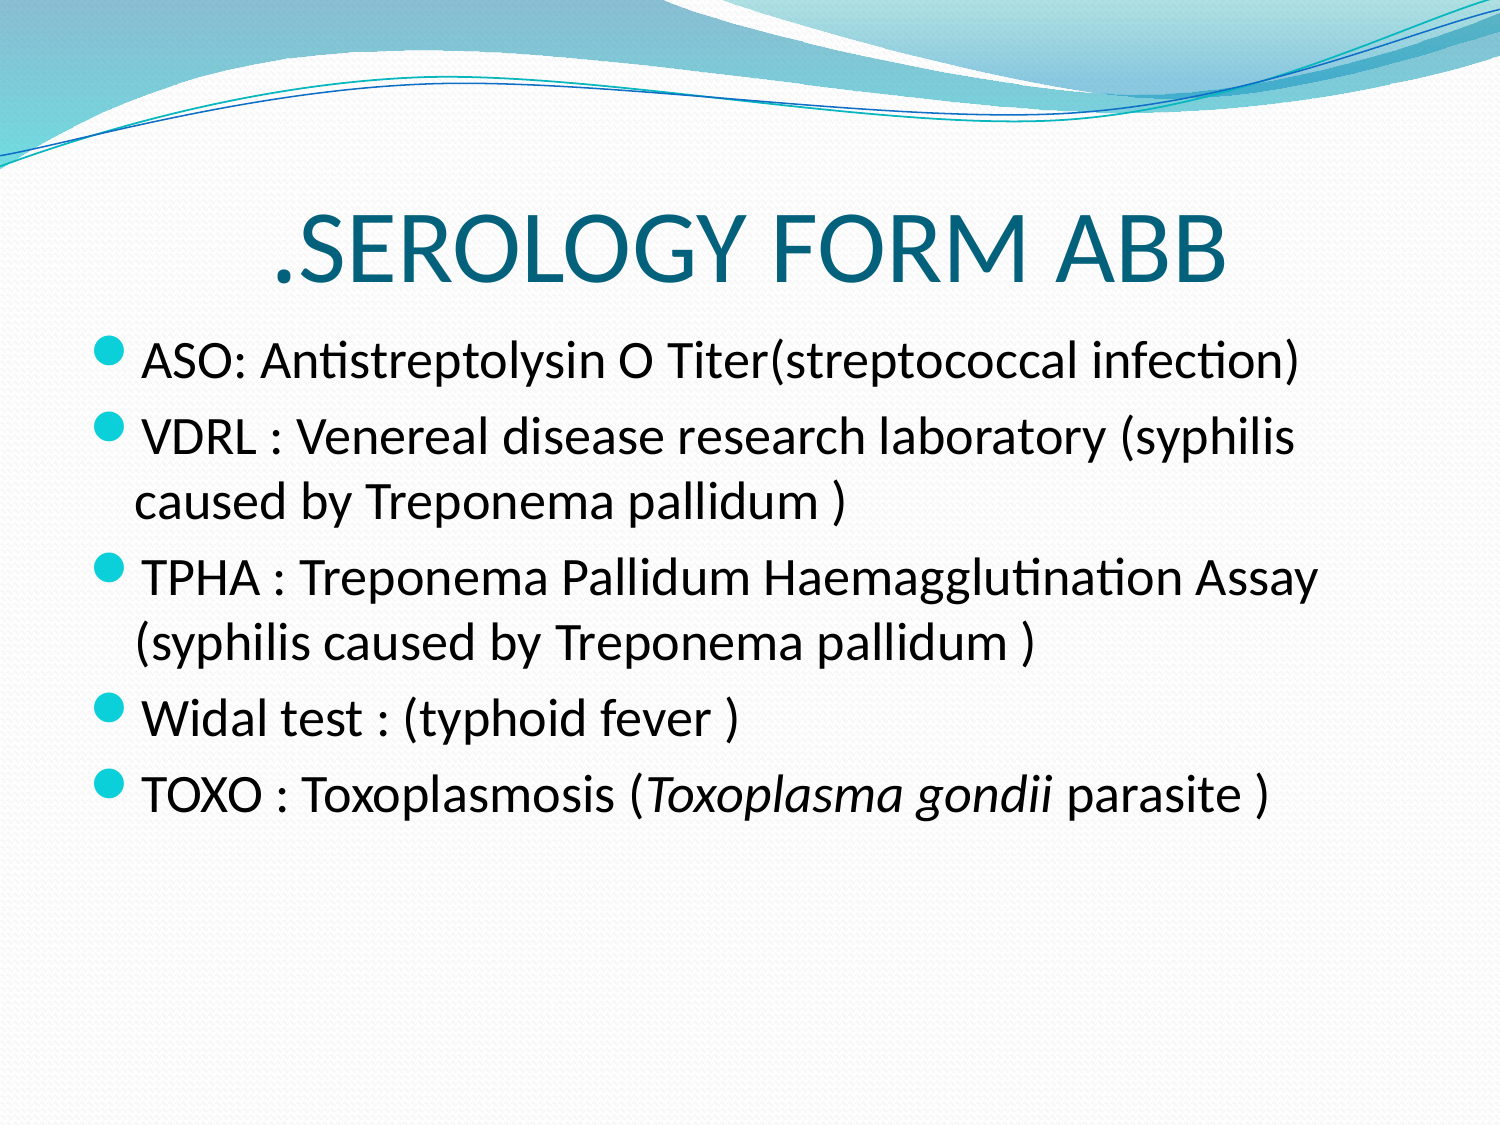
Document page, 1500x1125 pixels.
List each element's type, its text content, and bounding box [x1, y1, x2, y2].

title SEROLOGY FORM ABB. [75, 115, 1425, 303]
list ASO: Antistreptolysin O Titer(streptococcal infection) VDRL : Venereal disease research laboratory (syphilis caused by Treponema pallidum ) TPHA : Treponema Pallidum Haemagglutination Assay (syphilis caused by Treponema pallidum ) Widal test : (typhoid fever ) TOXO : Toxoplasmosis (Toxoplasma gondii parasite ) [75, 317, 1425, 1038]
